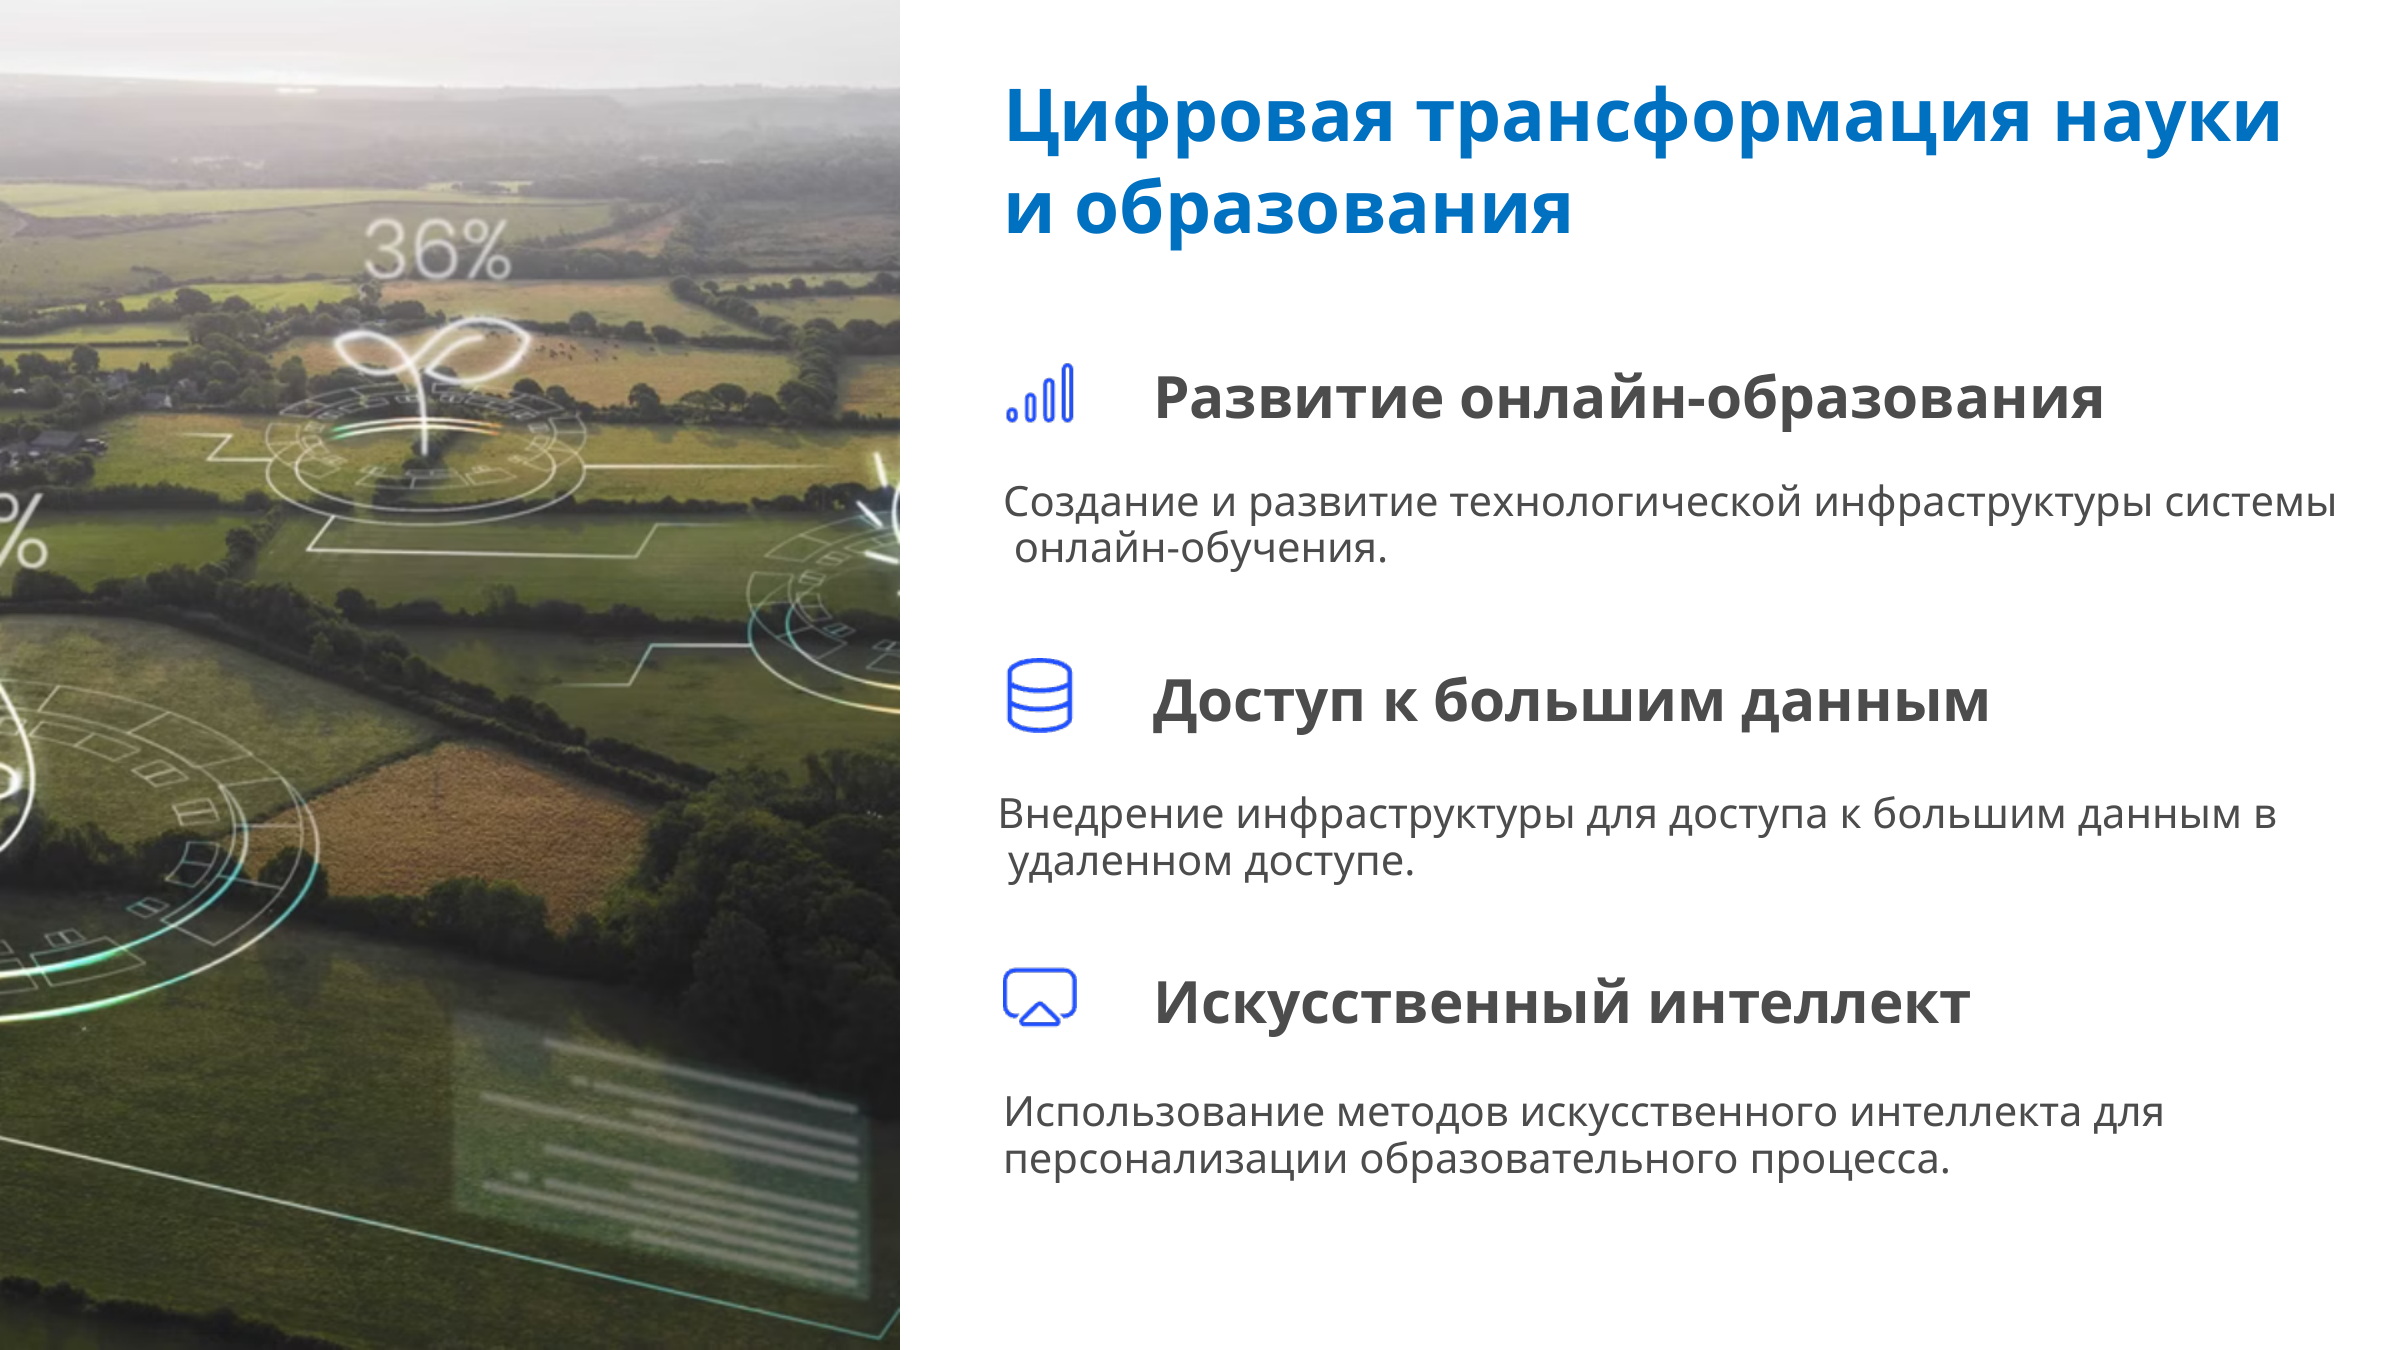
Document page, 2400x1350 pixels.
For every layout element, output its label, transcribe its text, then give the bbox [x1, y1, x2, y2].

text_box Цифровая трансформация науки и образования [1003, 64, 2297, 249]
picture [1003, 960, 1077, 1035]
picture [1003, 356, 1077, 431]
text_box Внедрение инфраструктуры для доступа к большим данным в удаленном доступе. [997, 789, 2292, 889]
text_box Развитие онлайн-образования [1153, 384, 1710, 431]
text_box Создание и развитие технологической инфраструктуры системы онлайн-обучения. [1003, 477, 2297, 599]
text_box Использование методов искусственного интеллекта для персонализации образовательного процесса. [1003, 1087, 2343, 1182]
picture [1003, 658, 1077, 733]
text_box Доступ к большим данным [1153, 686, 1630, 733]
picture [0, 0, 900, 1350]
text_box Искусственный интеллект [1153, 988, 1620, 1035]
